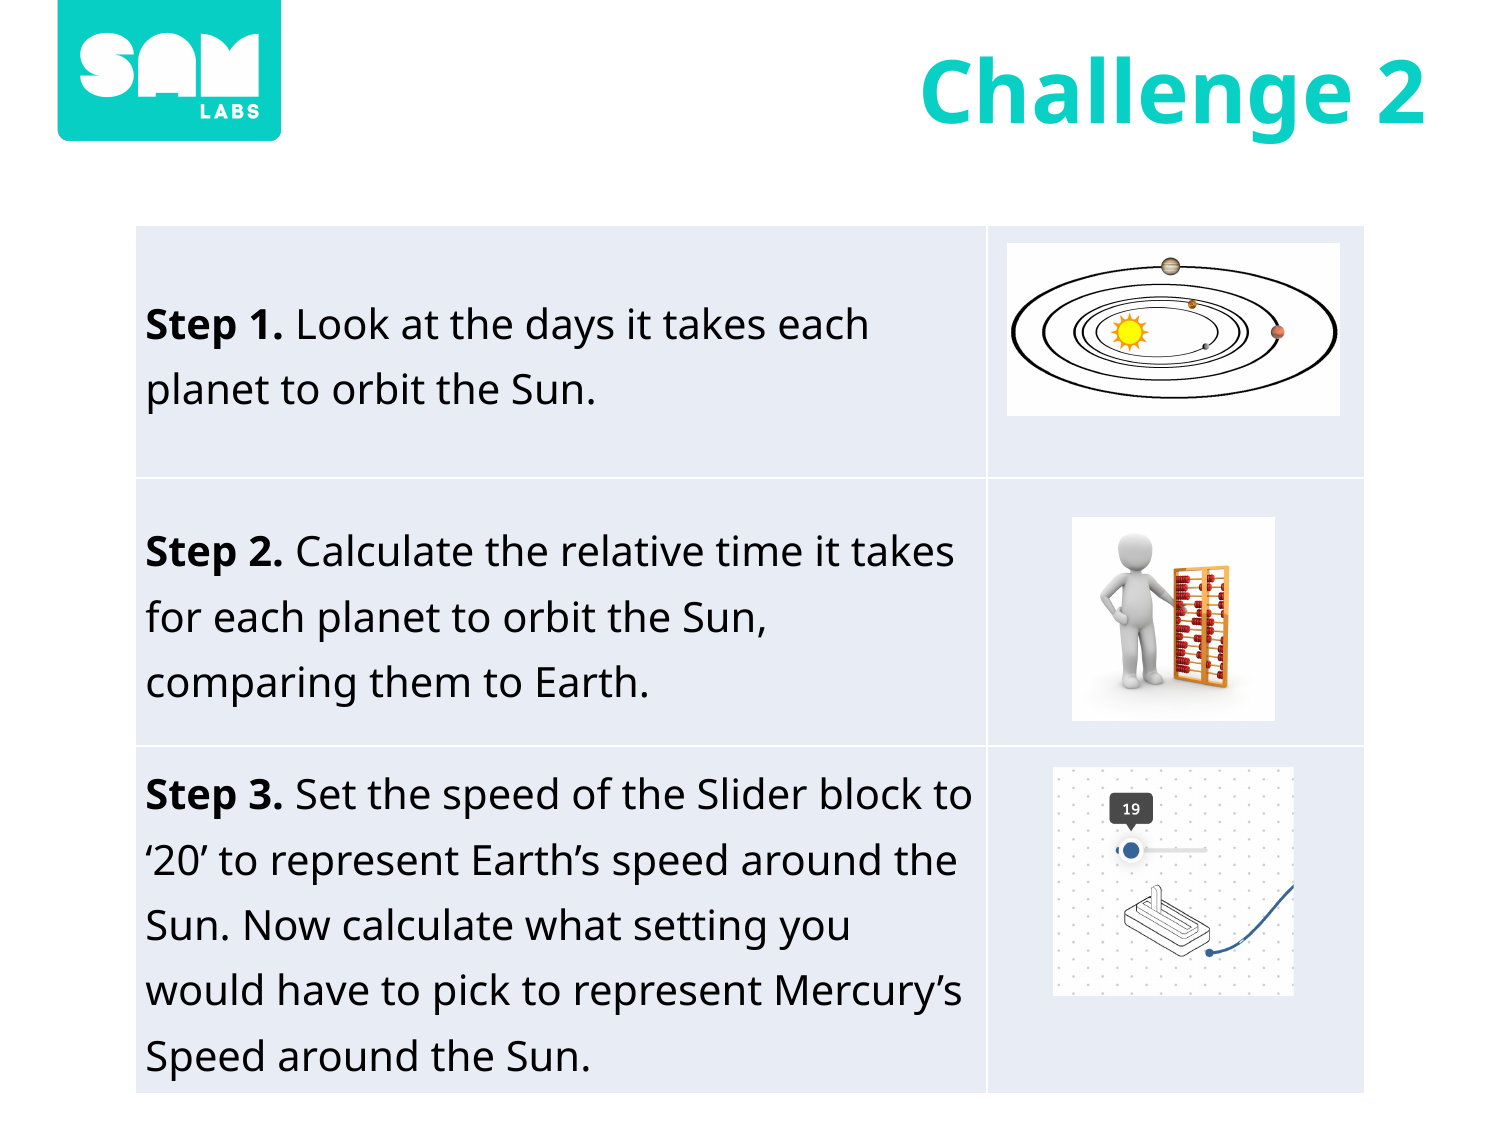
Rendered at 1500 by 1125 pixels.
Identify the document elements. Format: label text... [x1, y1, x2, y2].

table_header [988, 226, 1364, 477]
picture [0, 0, 281, 142]
picture [1071, 517, 1275, 722]
picture [1052, 767, 1294, 996]
picture [1007, 243, 1340, 417]
table_cell [988, 747, 1364, 1093]
table_cell Step 2. Calculate the relative time it takes for each planet to orbit the Sun, comparing them to Earth. [136, 479, 986, 745]
text_box Challenge 2 [286, 39, 1427, 142]
table_cell Step 3. Set the speed of the Slider block to ‘20’ to represent Earth’s speed around the Sun. Now calculate what setting you would have to pick to represent Mercury’s Speed around the Sun. [136, 747, 986, 1093]
table_header Step 1. Look at the days it takes each planet to orbit the Sun. [136, 226, 986, 477]
table_cell [988, 479, 1364, 745]
